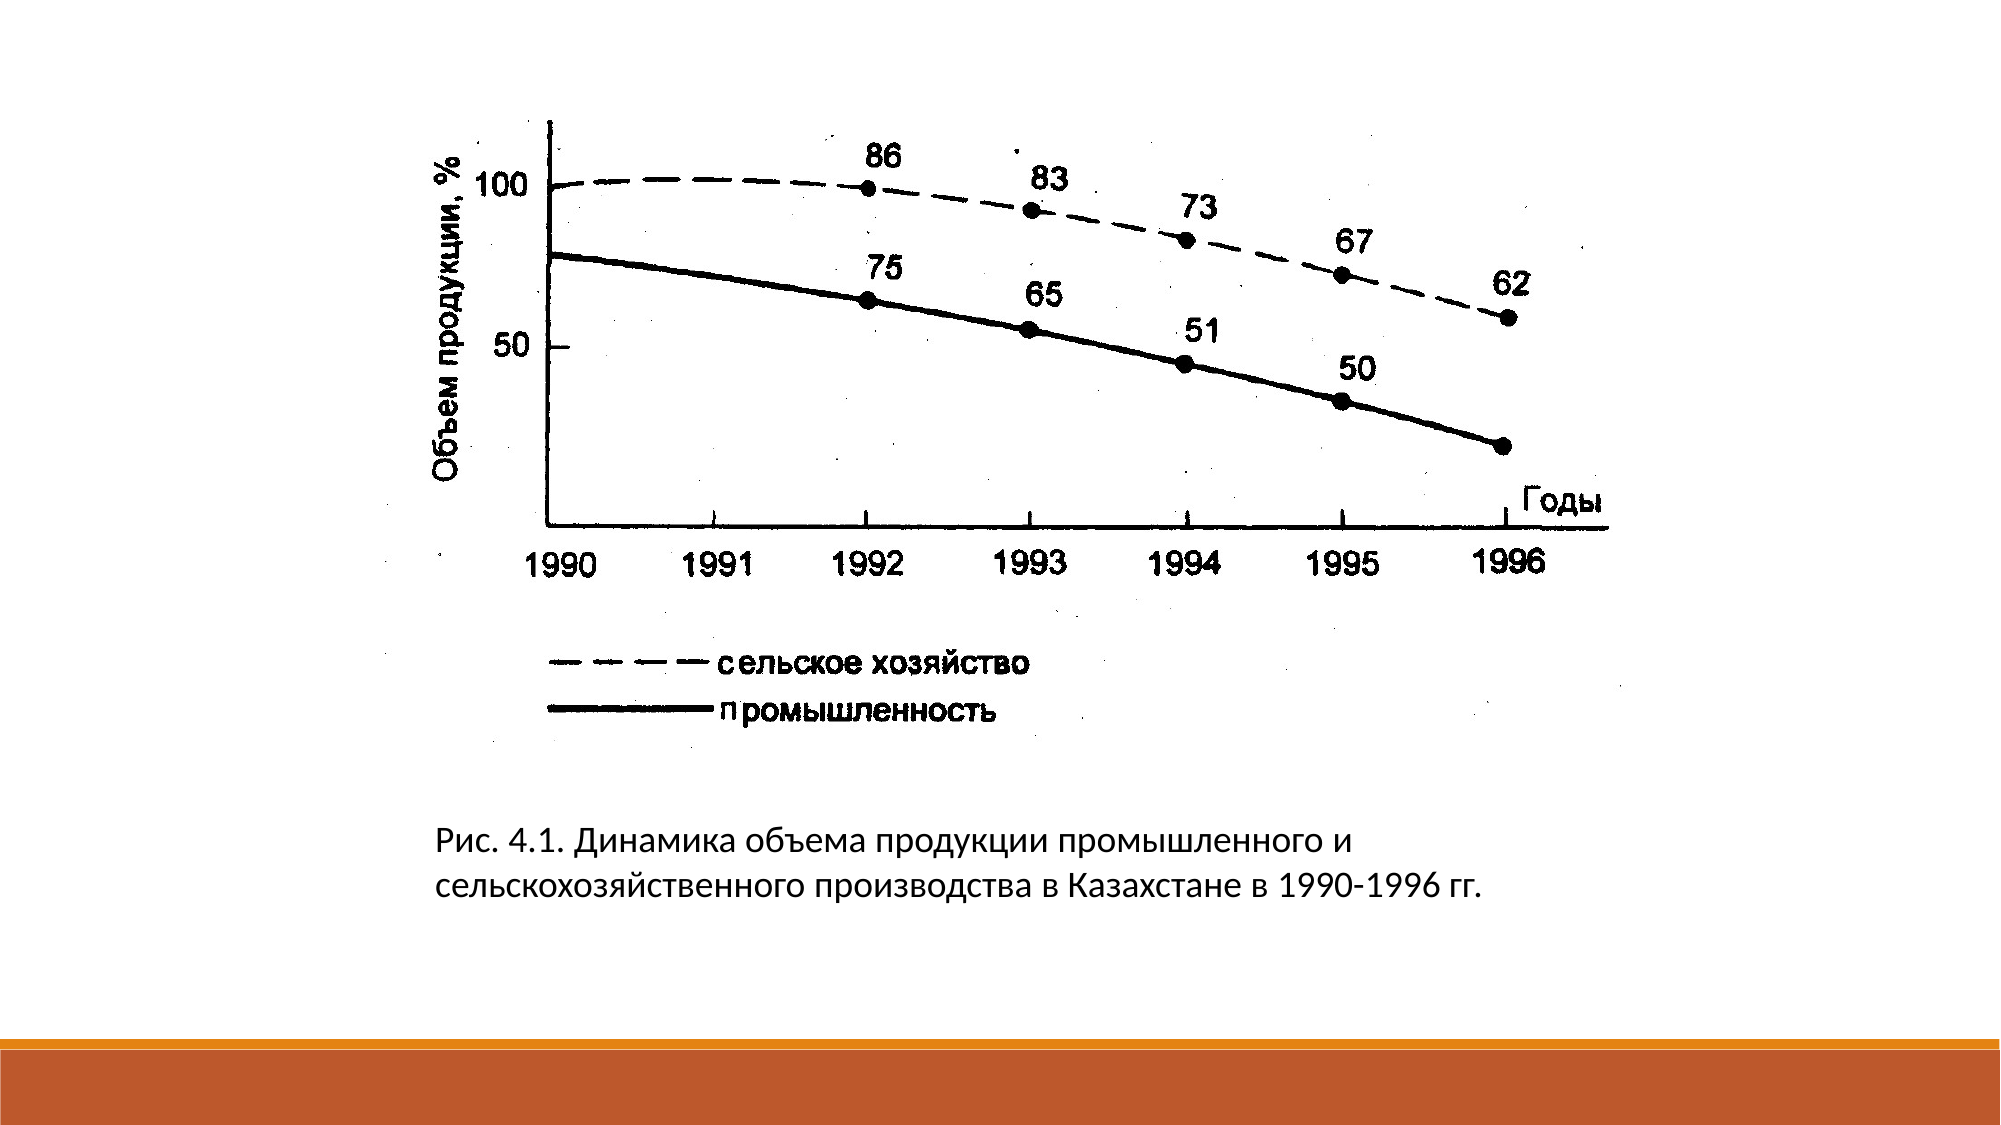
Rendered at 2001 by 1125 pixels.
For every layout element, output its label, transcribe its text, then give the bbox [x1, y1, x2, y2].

text_box Рис. 4.1. Динамика объема продукции промышленного и сельскохозяйственного производства в Казахстане в 1990-1996 гг. [420, 807, 1703, 912]
picture [376, 119, 1650, 751]
